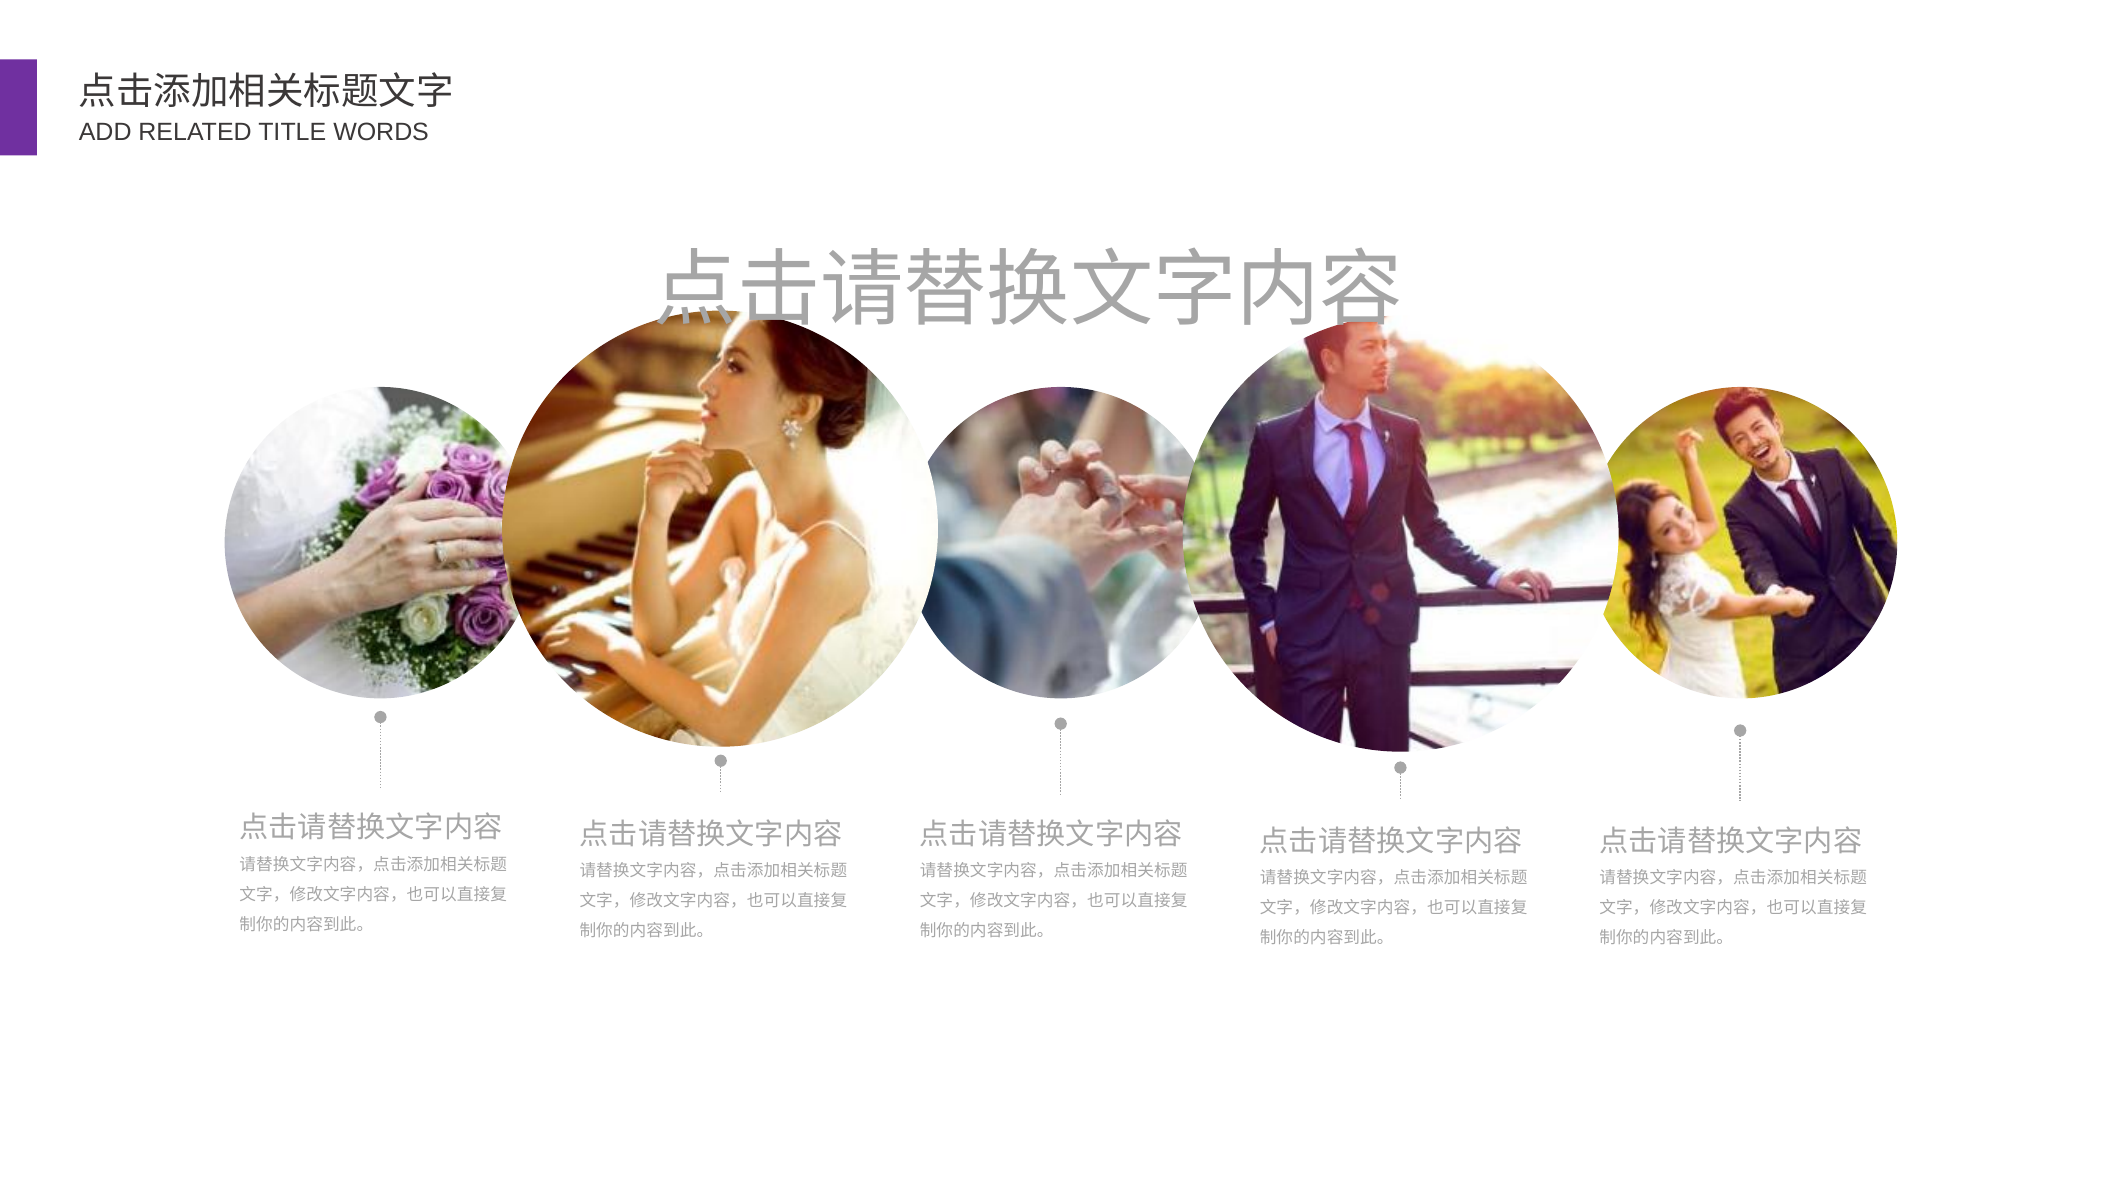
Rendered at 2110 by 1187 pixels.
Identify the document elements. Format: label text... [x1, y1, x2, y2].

text_box [1604, 385, 1899, 700]
text_box 点击请替换文字内容 请替换文字内容，点击添加相关标题文字，修改文字内容，也可以直接复制你的内容到此。 [224, 781, 537, 944]
text_box 点击添加相关标题文字 [62, 59, 470, 121]
text_box [1181, 326, 1620, 753]
text_box [223, 385, 519, 700]
text_box 点击请替换文字内容 请替换文字内容，点击添加相关标题文字，修改文字内容，也可以直接复制你的内容到此。 [1244, 794, 1557, 957]
text_box 点击请替换文字内容 请替换文字内容，点击添加相关标题文字，修改文字内容，也可以直接复制你的内容到此。 [904, 787, 1217, 950]
text_box 点击请替换文字内容 请替换文字内容，点击添加相关标题文字，修改文字内容，也可以直接复制你的内容到此。 [1584, 794, 1897, 957]
text_box [922, 385, 1198, 700]
text_box 点击请替换文字内容 请替换文字内容，点击添加相关标题文字，修改文字内容，也可以直接复制你的内容到此。 [564, 787, 877, 950]
text_box [501, 325, 940, 748]
text_box 点击请替换文字内容 [639, 178, 1471, 343]
text_box ADD RELATED TITLE WORDS [62, 107, 446, 154]
